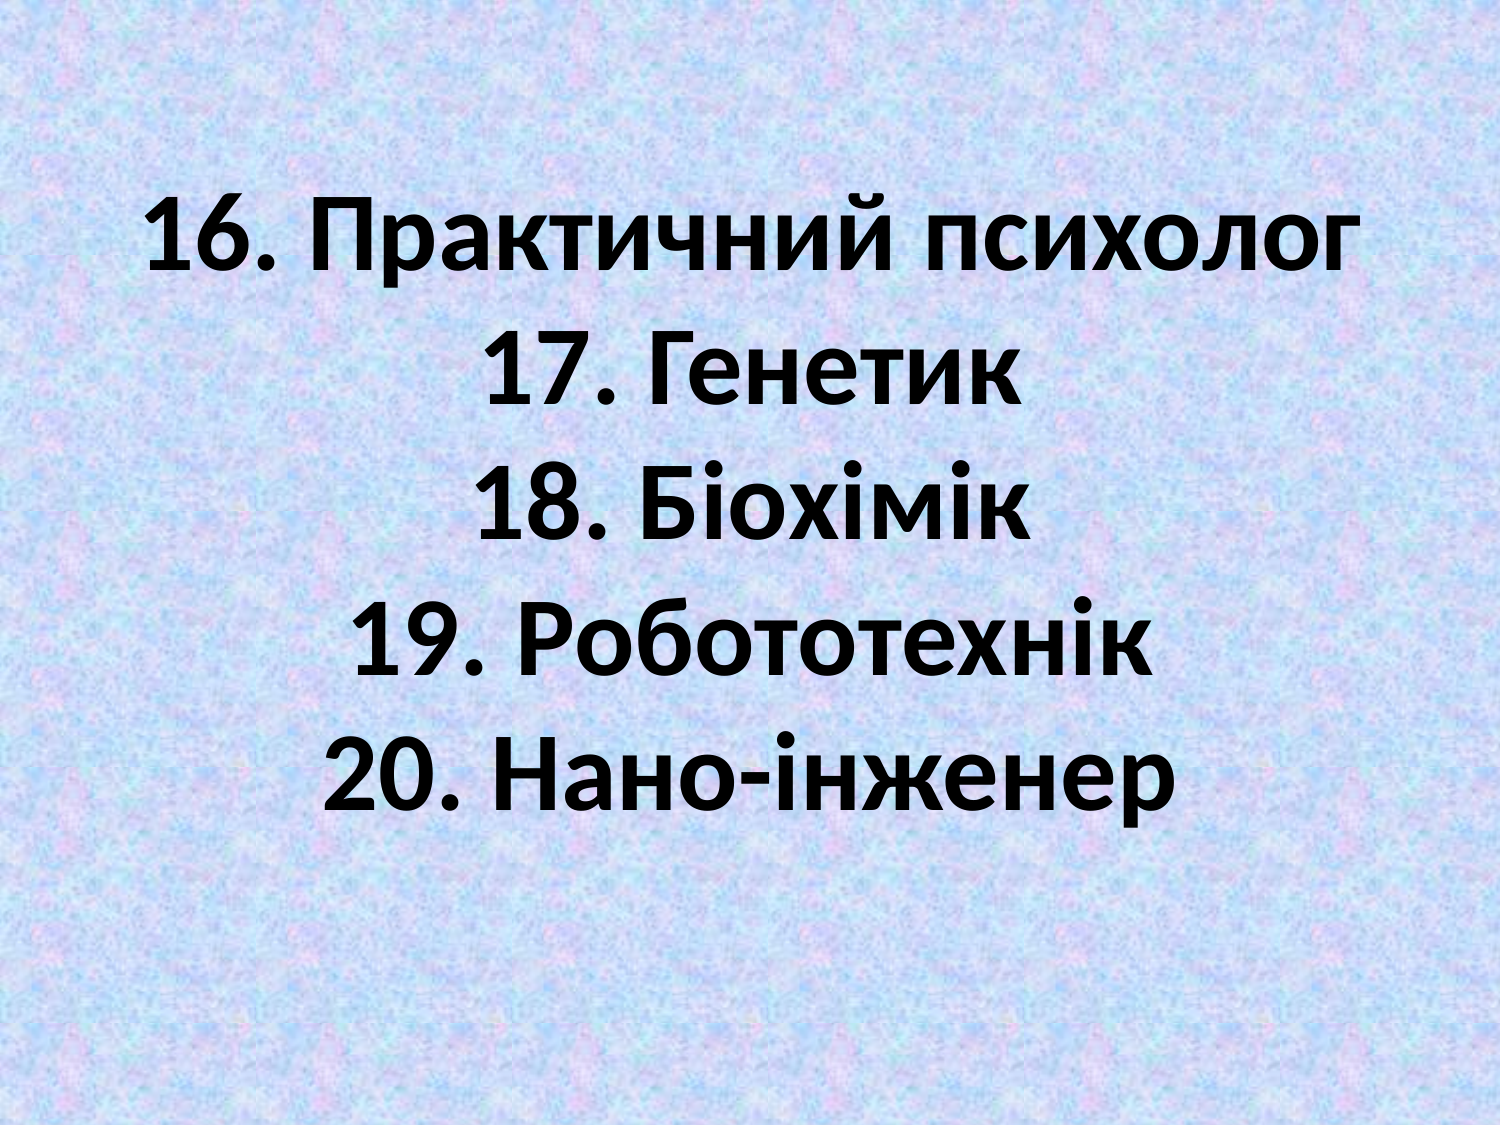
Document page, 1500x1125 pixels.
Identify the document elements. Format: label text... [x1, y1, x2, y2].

title 16. Практичний психолог 17. Генетик 18. Біохімік 19. Робототехнік 20. Нано-інженер [0, 0, 1500, 1125]
